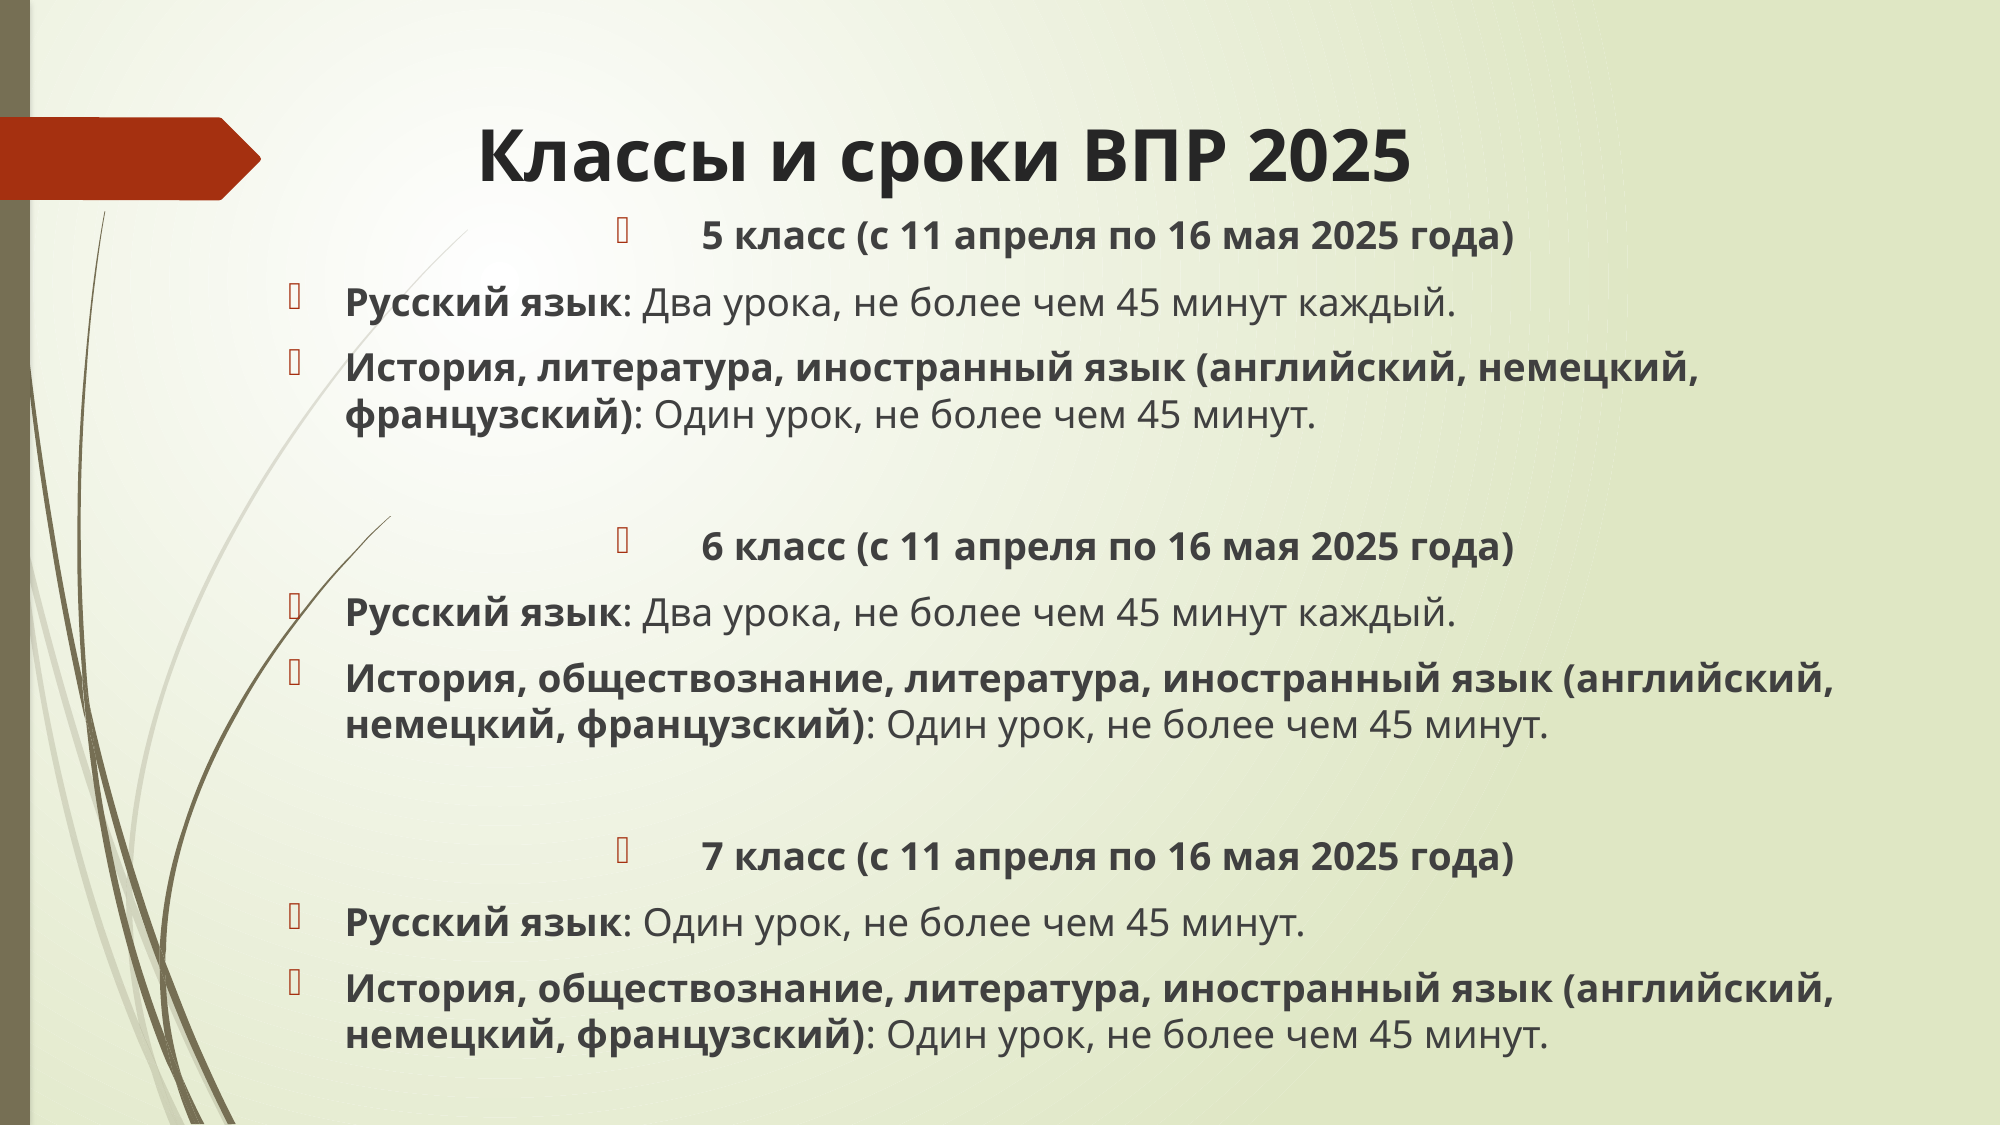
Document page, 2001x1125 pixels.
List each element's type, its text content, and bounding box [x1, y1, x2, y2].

title Классы и сроки ВПР 2025 [461, 102, 1888, 203]
list 5 класс (с 11 апреля по 16 мая 2025 года) Русский язык: Два урока, не более чем 45 минут каждый. История, литература, иностранный язык (английский, немецкий, французский): Один урок, не более чем 45 минут. 6 класс (с 11 апреля по 16 мая 2025 года) Русский язык: Два урока, не более чем 45 минут каждый. История, обществознание, литература, иностранный язык (английский, немецкий, французский): Один урок, не более чем 45 минут. 7 класс (с 11 апреля по 16 мая 2025 года) Русский язык: Один урок, не более чем 45 минут. История, обществознание, литература, иностранный язык (английский, немецкий, французский): Один урок, не более чем 45 минут. [273, 203, 1888, 1082]
